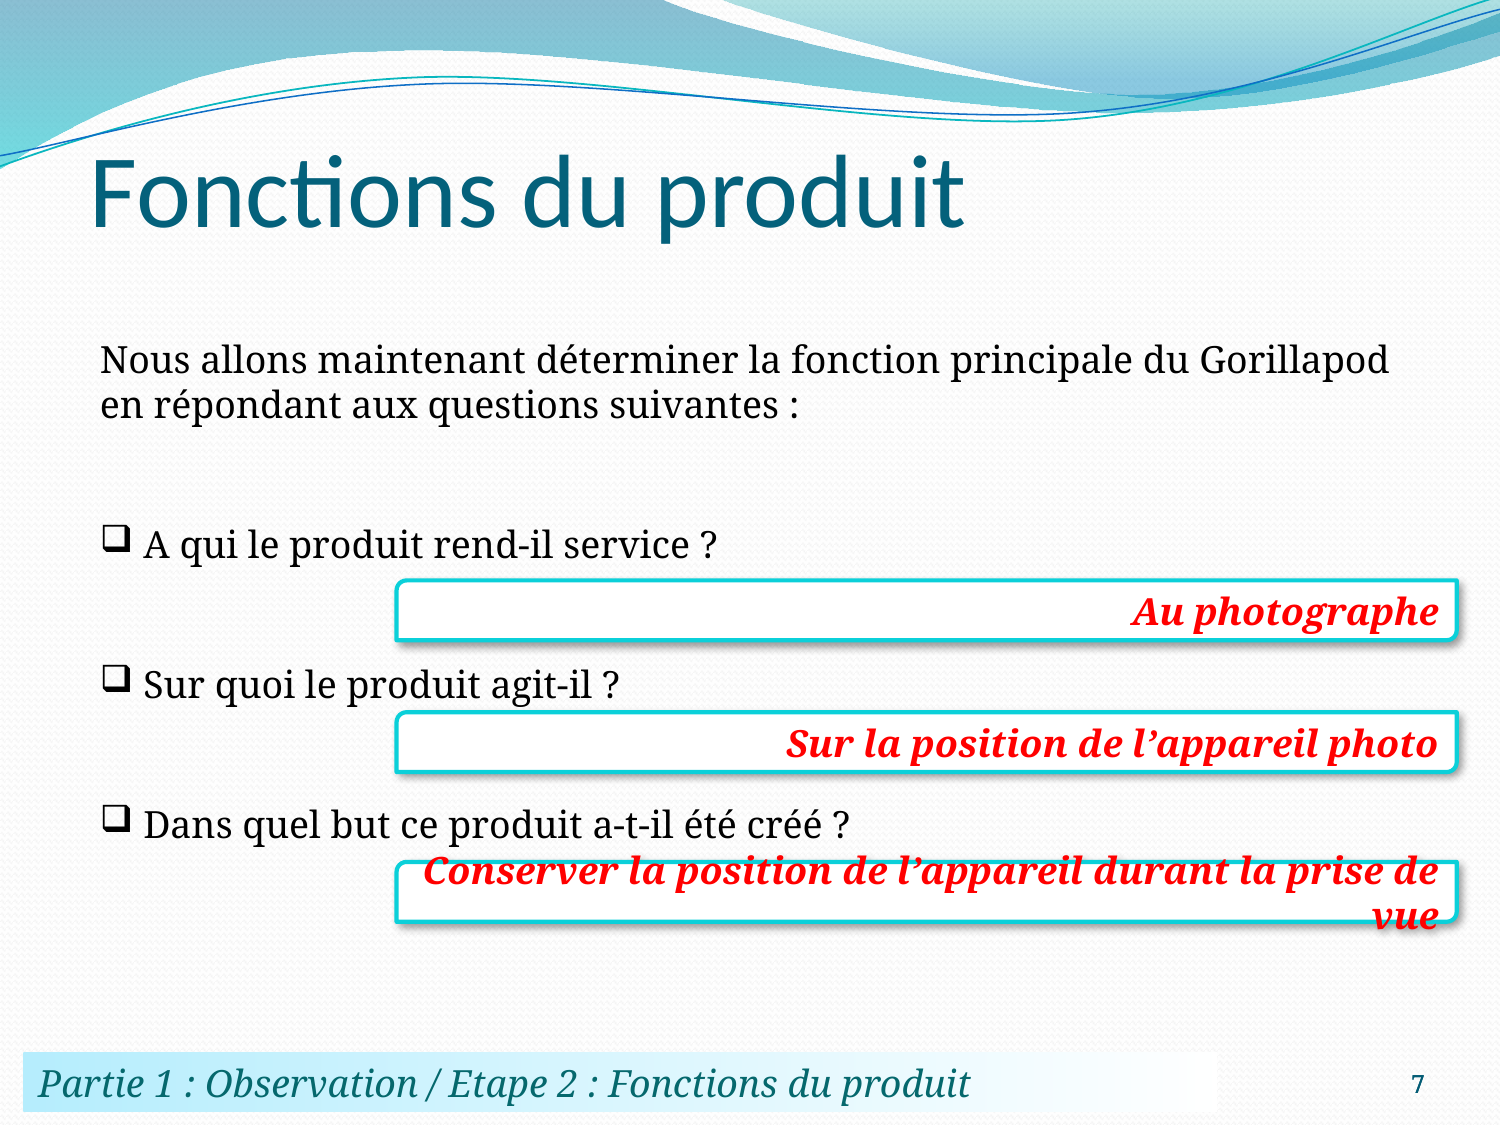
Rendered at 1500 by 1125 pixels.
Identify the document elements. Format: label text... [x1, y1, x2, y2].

text_box Au photographe [394, 578, 1459, 643]
text_box Sur la position de l’appareil photo [394, 710, 1459, 775]
text_box 7 [1299, 1042, 1425, 1103]
text_box Partie 1 : Observation / Etape 2 : Fonctions du produit [21, 1051, 1219, 1114]
text_box Conserver la position de l’appareil durant la prise de vue [394, 859, 1459, 924]
text_box Nous allons maintenant déterminer la fonction principale du Gorillapod en répondant aux questions suivantes : A qui le produit rend-il service ? Sur quoi le produit agit-il ? Dans quel but ce produit a-t-il été créé ? [85, 328, 1457, 854]
text_box Fonctions du produit [74, 115, 1438, 303]
